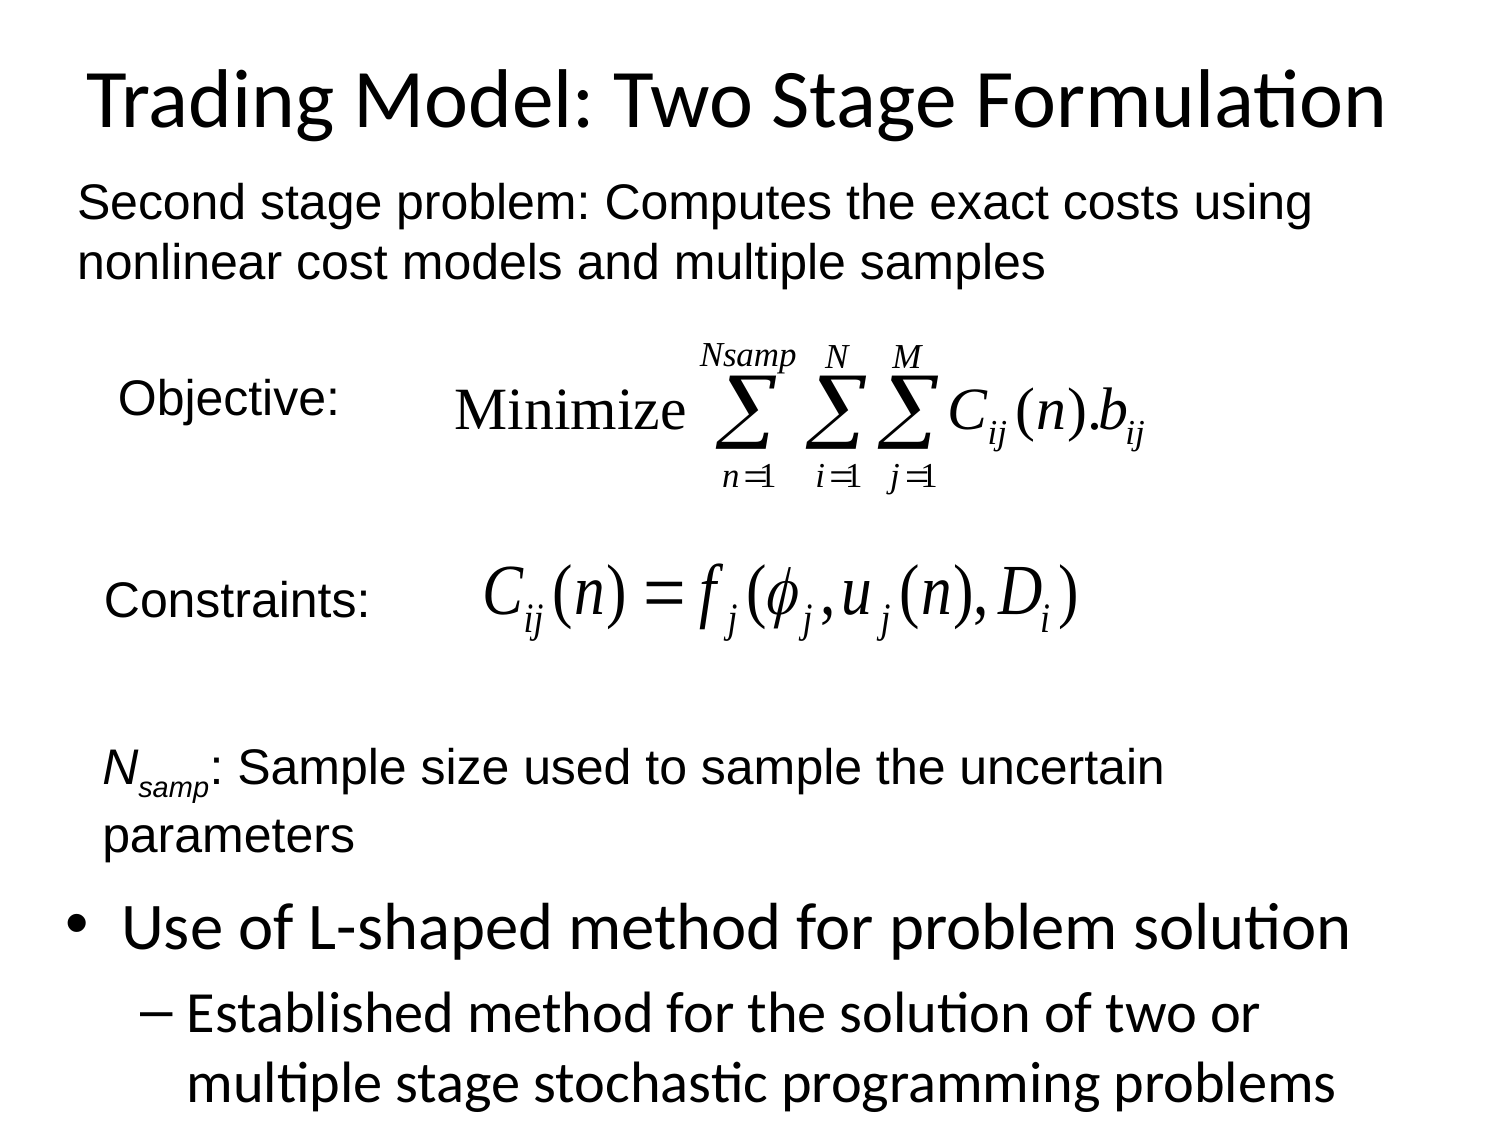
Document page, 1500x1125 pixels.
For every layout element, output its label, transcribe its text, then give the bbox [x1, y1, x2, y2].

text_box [87, 324, 1338, 864]
text_box Second stage problem: Computes the exact costs using nonlinear cost models and multiple samples [62, 162, 1338, 298]
list Use of L-shaped method for problem solution Established method for the solution of two or multiple stage stochastic programming problems [50, 875, 1400, 1063]
title Trading Model: Two Stage Formulation [62, 0, 1413, 188]
slide_number [75, 1063, 425, 1103]
